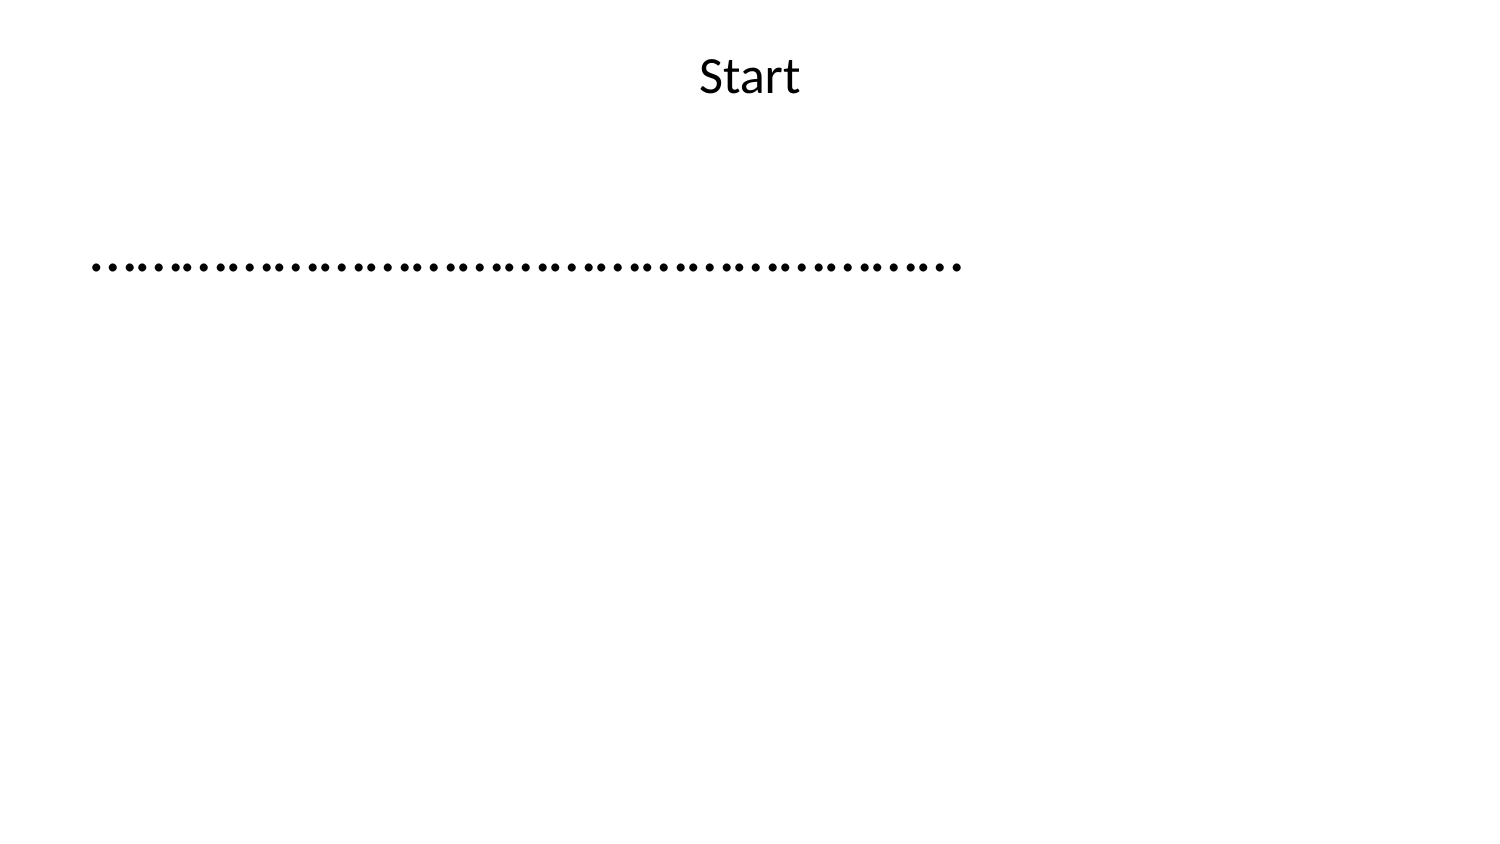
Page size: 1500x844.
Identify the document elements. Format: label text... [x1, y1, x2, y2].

title Start [75, 33, 1425, 175]
list ………………………………………………… [75, 196, 1425, 754]
